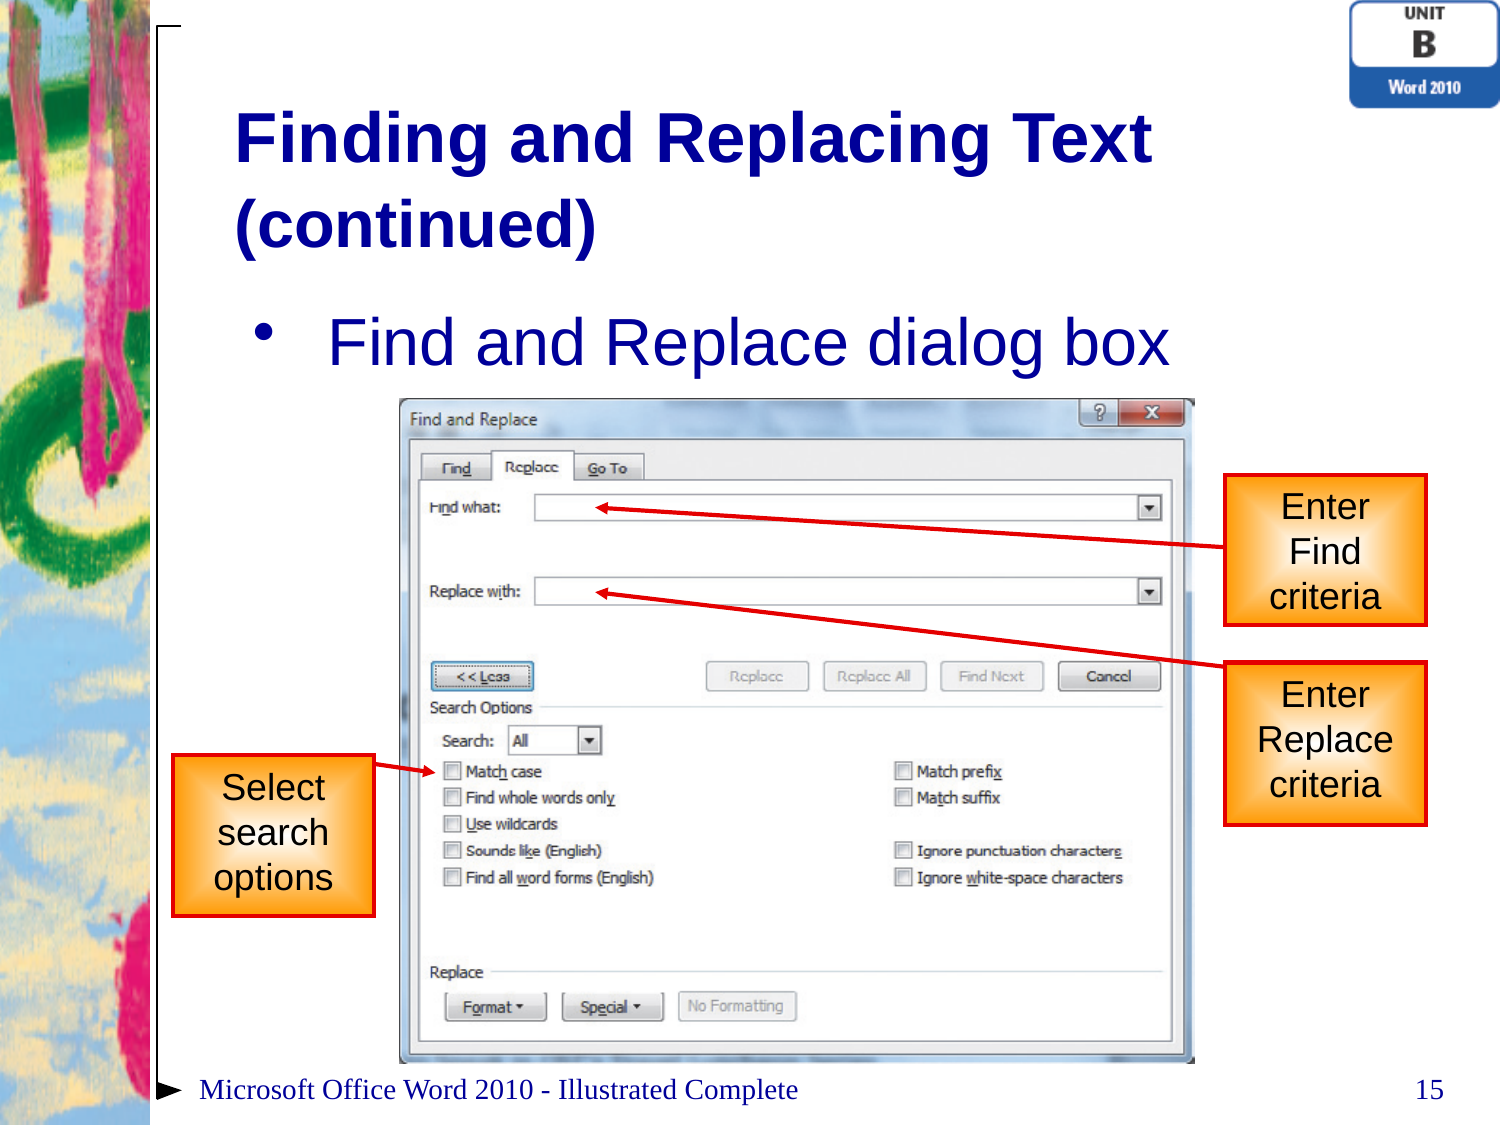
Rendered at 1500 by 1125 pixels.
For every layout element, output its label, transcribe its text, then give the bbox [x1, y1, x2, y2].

slide_number 15 [1356, 1062, 1460, 1105]
picture [399, 397, 1196, 1065]
footer Microsoft Office Word 2010 - Illustrated Complete [183, 1062, 1147, 1125]
text_box Select search options [173, 755, 394, 917]
picture [0, 0, 150, 1125]
text_box Enter Replace criteria [1200, 662, 1426, 825]
picture [1348, 0, 1500, 110]
text_box Enter Find criteria [1200, 474, 1426, 625]
title Finding and Replacing Text (continued) [218, 113, 1359, 240]
list Find and Replace dialog box [237, 299, 1452, 395]
